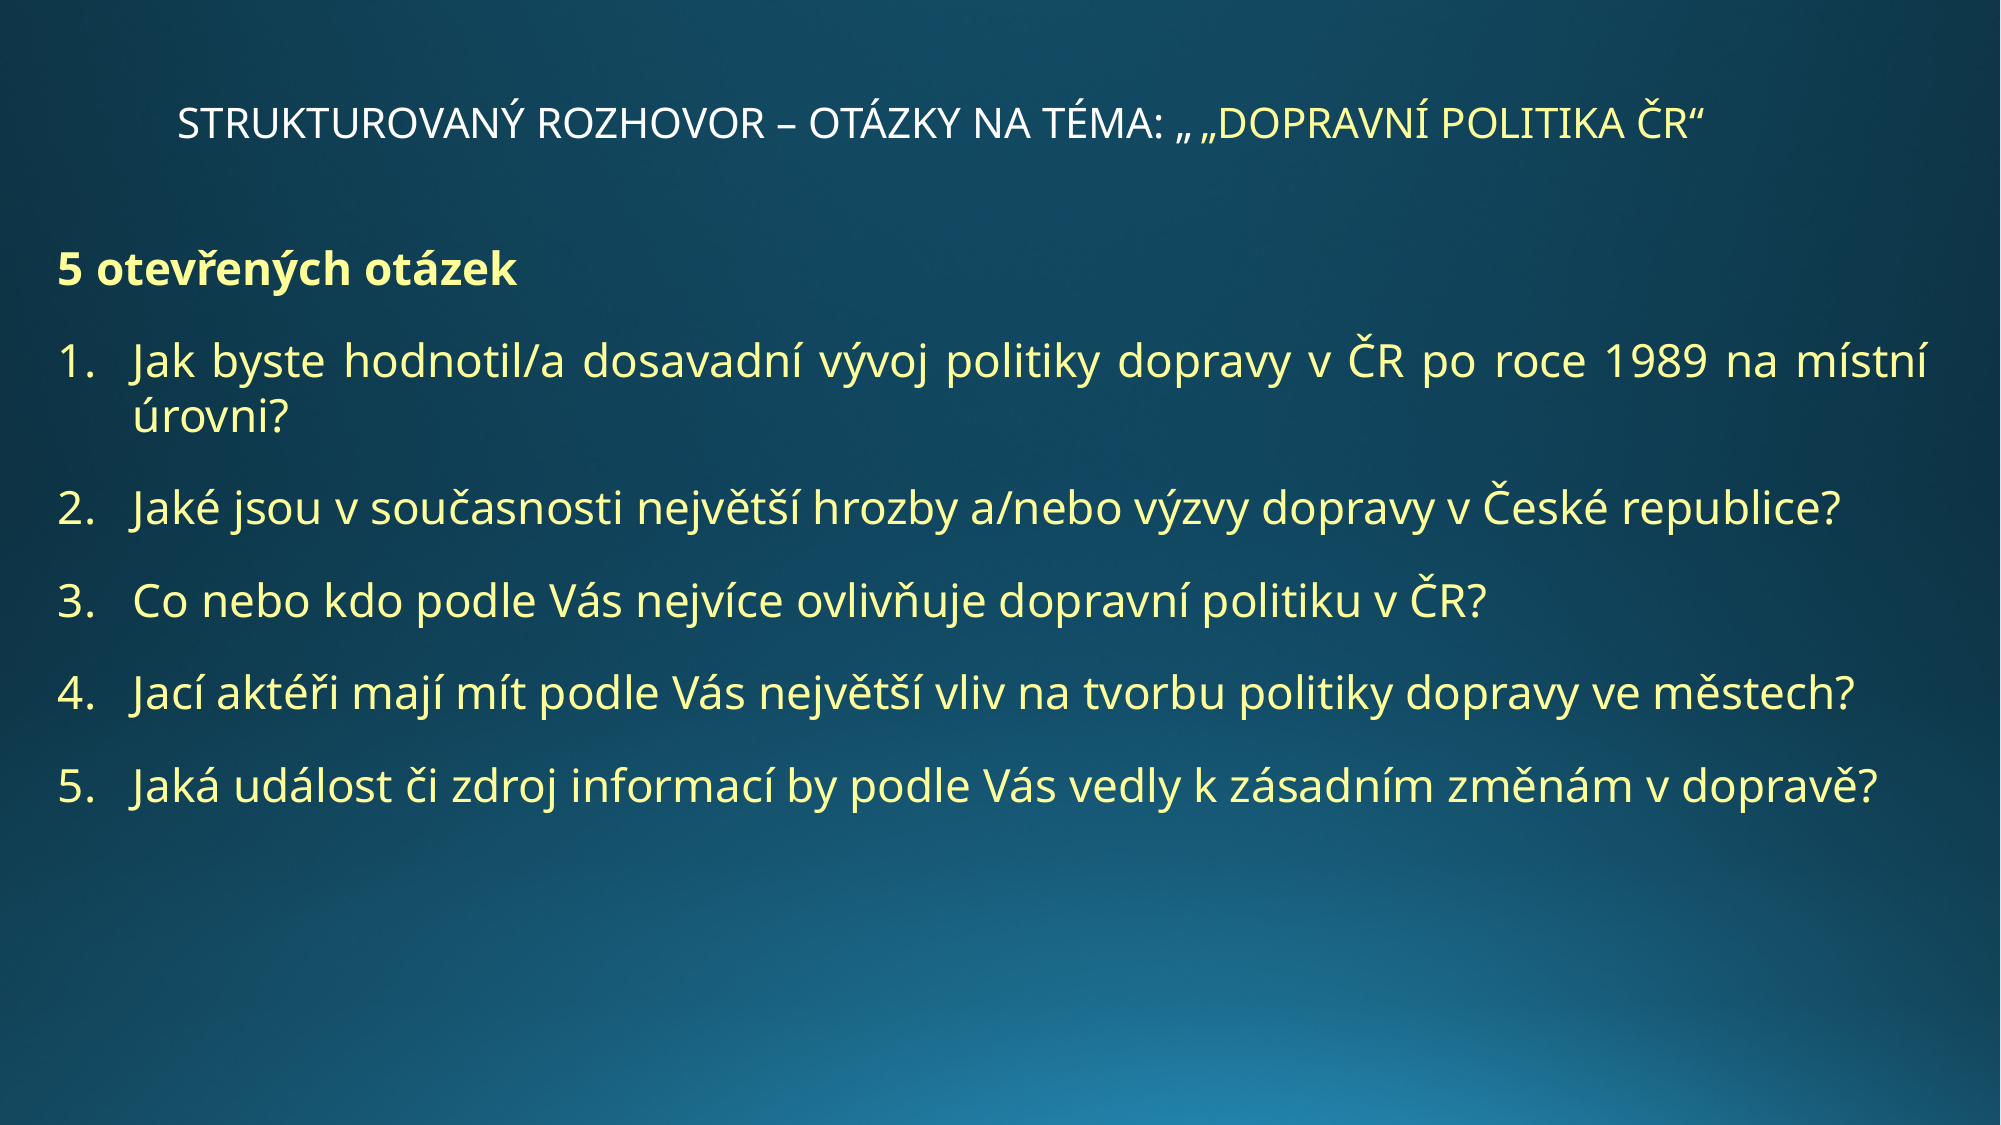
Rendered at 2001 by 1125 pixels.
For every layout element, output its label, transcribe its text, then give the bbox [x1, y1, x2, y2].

picture [0, 0, 2001, 1125]
title STRUKTUROVANÝ ROZHOVOR – OTÁZKY NA TÉMA: „ „DOPRAVNÍ POLITIKA ČR“ [137, 54, 1744, 190]
text_box 5 otevřených otázek Jak byste hodnotil/a dosavadní vývoj politiky dopravy v ČR po roce 1989 na místní úrovni? Jaké jsou v současnosti největší hrozby a/nebo výzvy dopravy v České republice? Co nebo kdo podle Vás nejvíce ovlivňuje dopravní politiku v ČR? Jací aktéři mají mít podle Vás největší vliv na tvorbu politiky dopravy ve městech? Jaká událost či zdroj informací by podle Vás vedly k zásadním změnám v dopravě? [43, 231, 1945, 1024]
